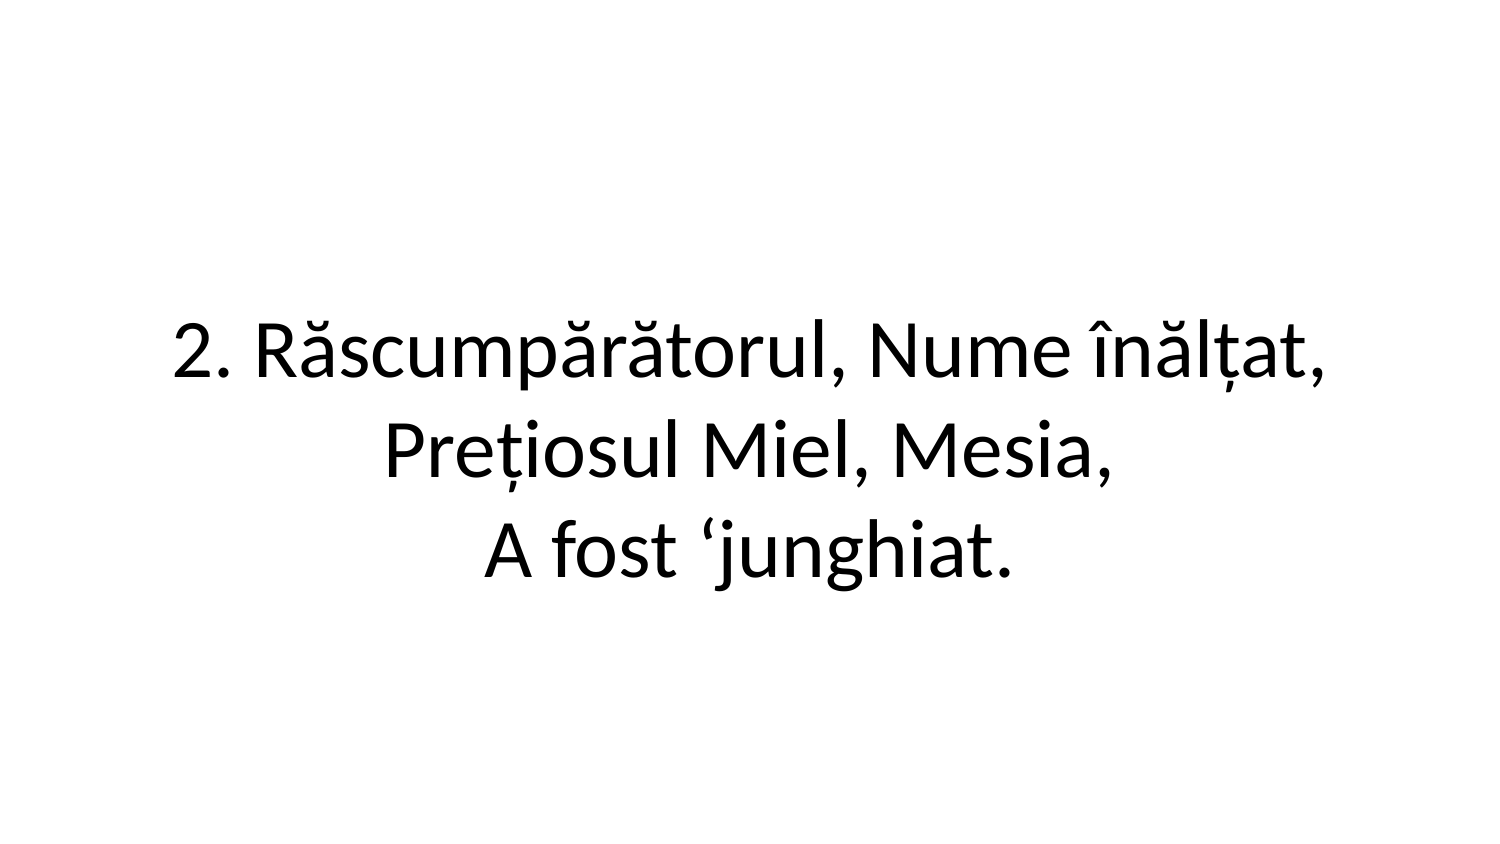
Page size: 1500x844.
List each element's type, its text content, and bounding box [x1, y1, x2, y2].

text_box 2. Răscumpărătorul, Nume înălțat, Prețiosul Miel, Mesia, A fost ‘junghiat. [156, 242, 1344, 602]
